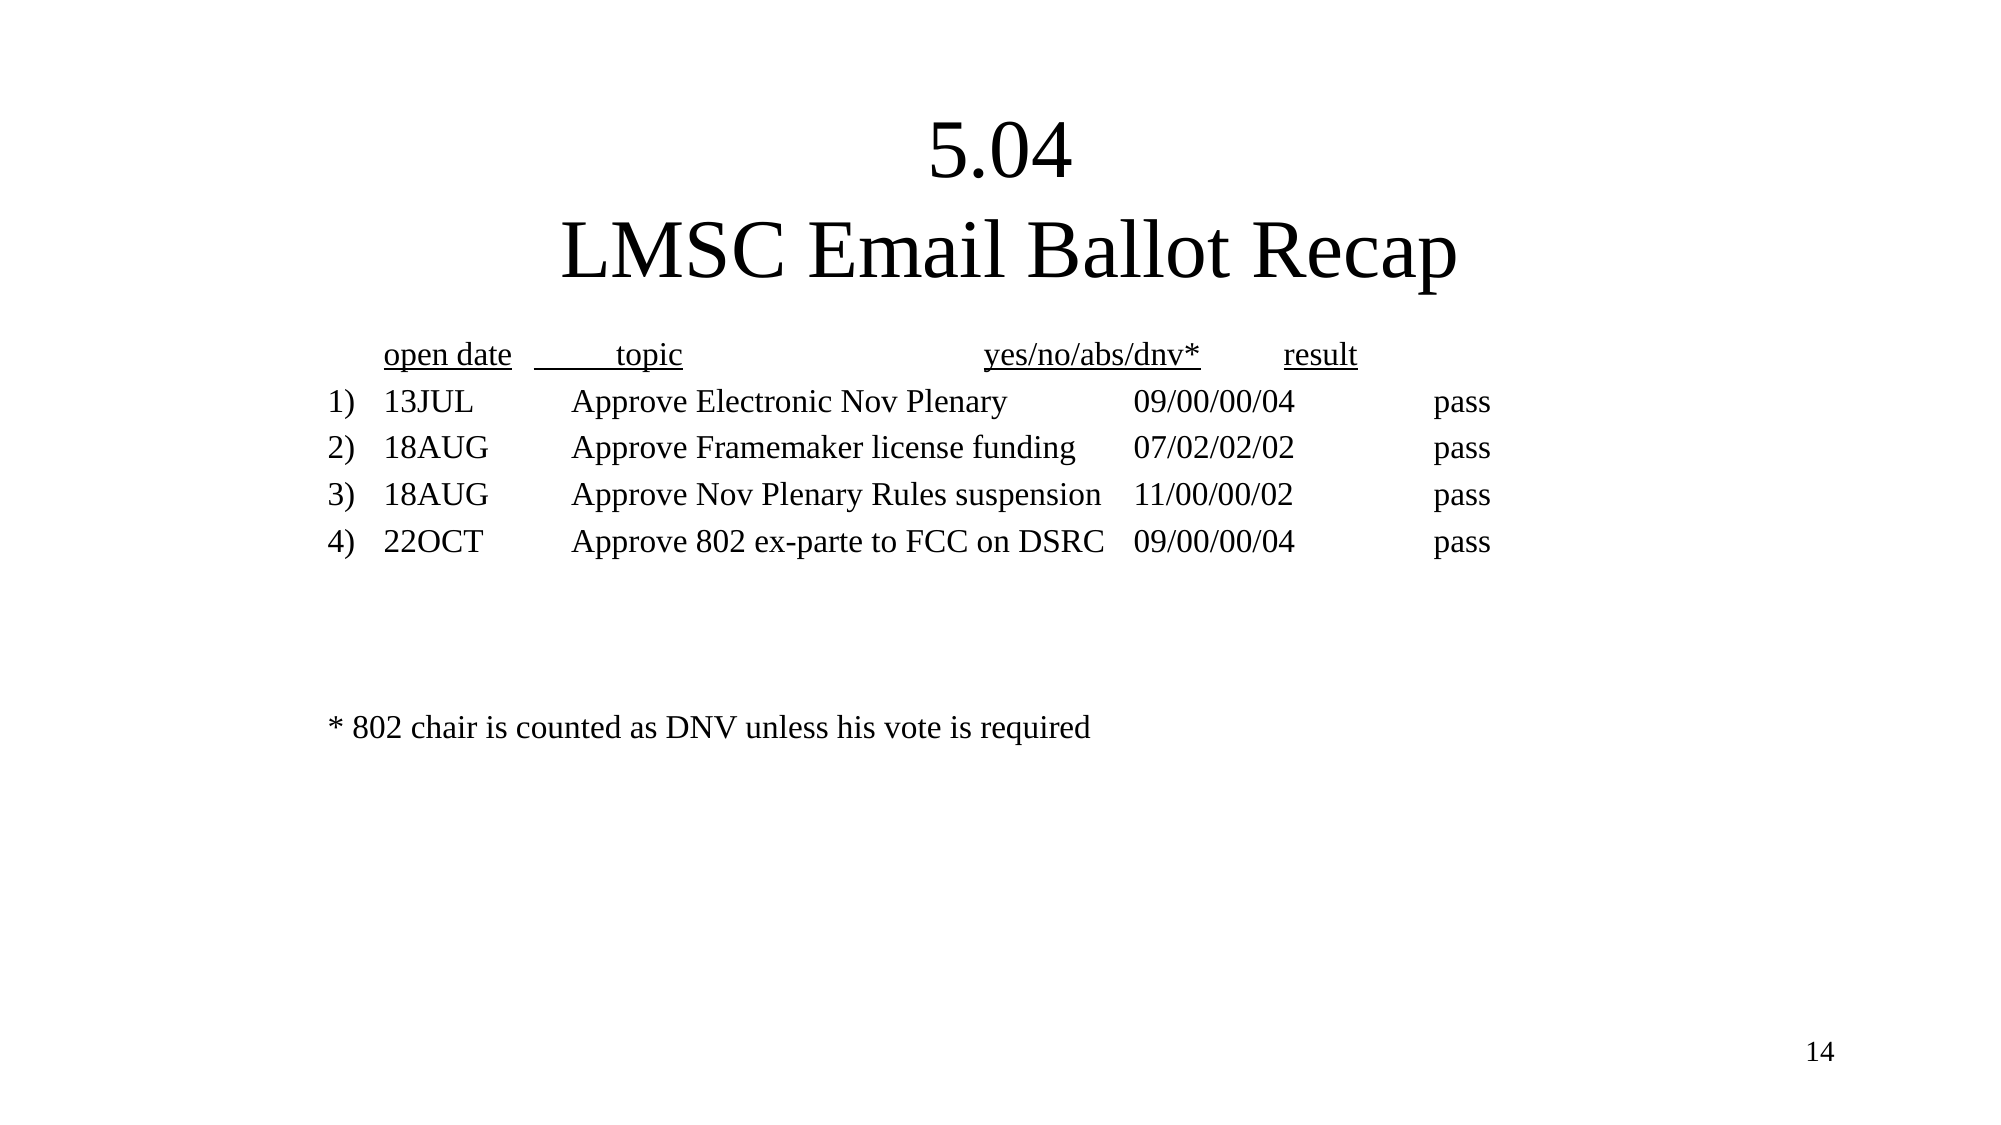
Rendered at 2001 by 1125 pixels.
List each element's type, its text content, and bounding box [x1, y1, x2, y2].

title 5.04 LMSC Email Ballot Recap [149, 99, 1851, 288]
list open date topic yes/no/abs/dnv* result 13JUL Approve Electronic Nov Plenary 09/00/00/04 pass 18AUG Approve Framemaker license funding 07/02/02/02 pass 18AUG Approve Nov Plenary Rules suspension 11/00/00/02 pass 22OCT Approve 802 ex-parte to FCC on DSRC 09/00/00/04 pass * 802 chair is counted as DNV unless his vote is required [312, 324, 1688, 1001]
slide_number 14 [1433, 1024, 1851, 1101]
